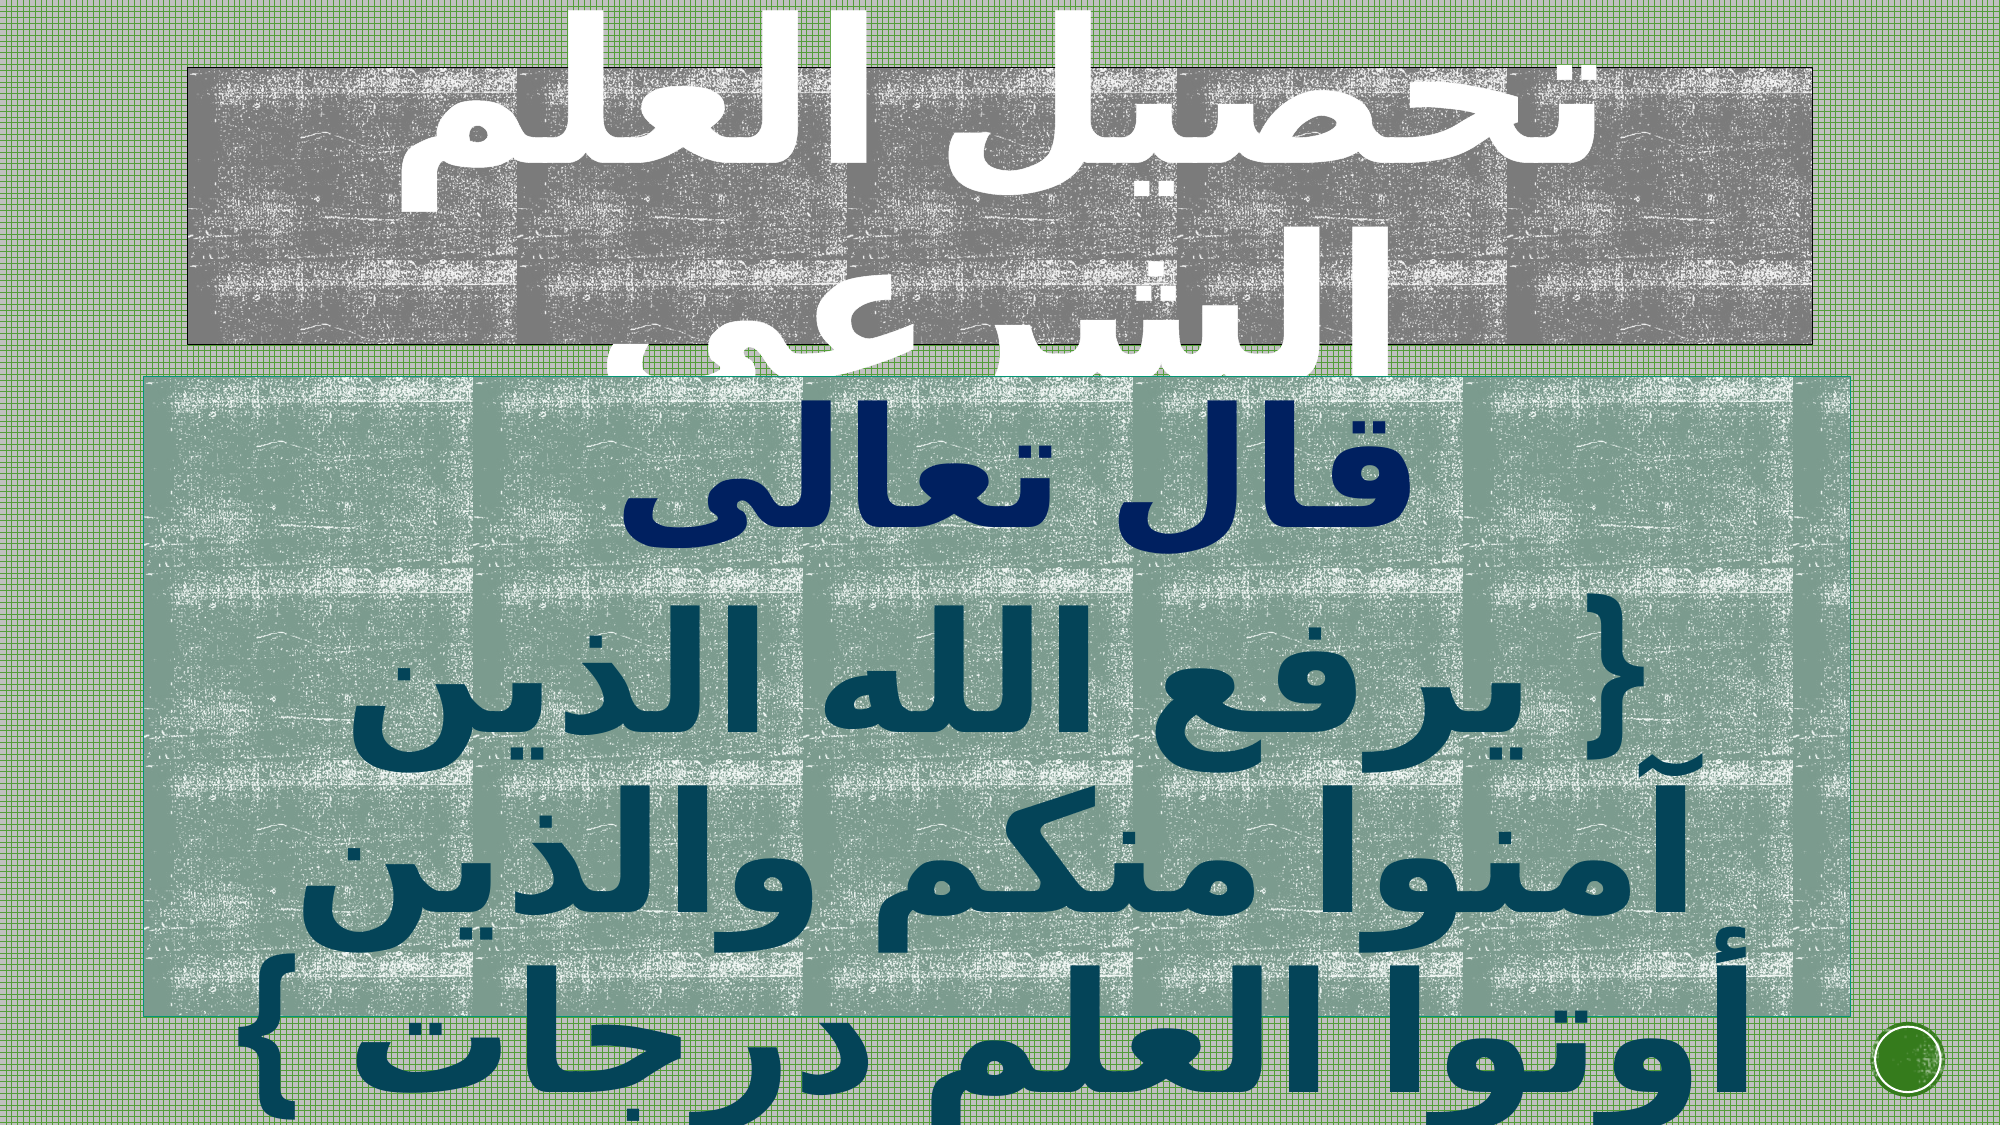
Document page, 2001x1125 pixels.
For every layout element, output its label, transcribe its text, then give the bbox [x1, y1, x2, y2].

list قال تعالى { يرفع الله الذين آمنوا منكم والذين أوتوا العلم درجات } [143, 376, 1851, 1017]
title تحصيل العلم الشرعي [187, 67, 1813, 345]
